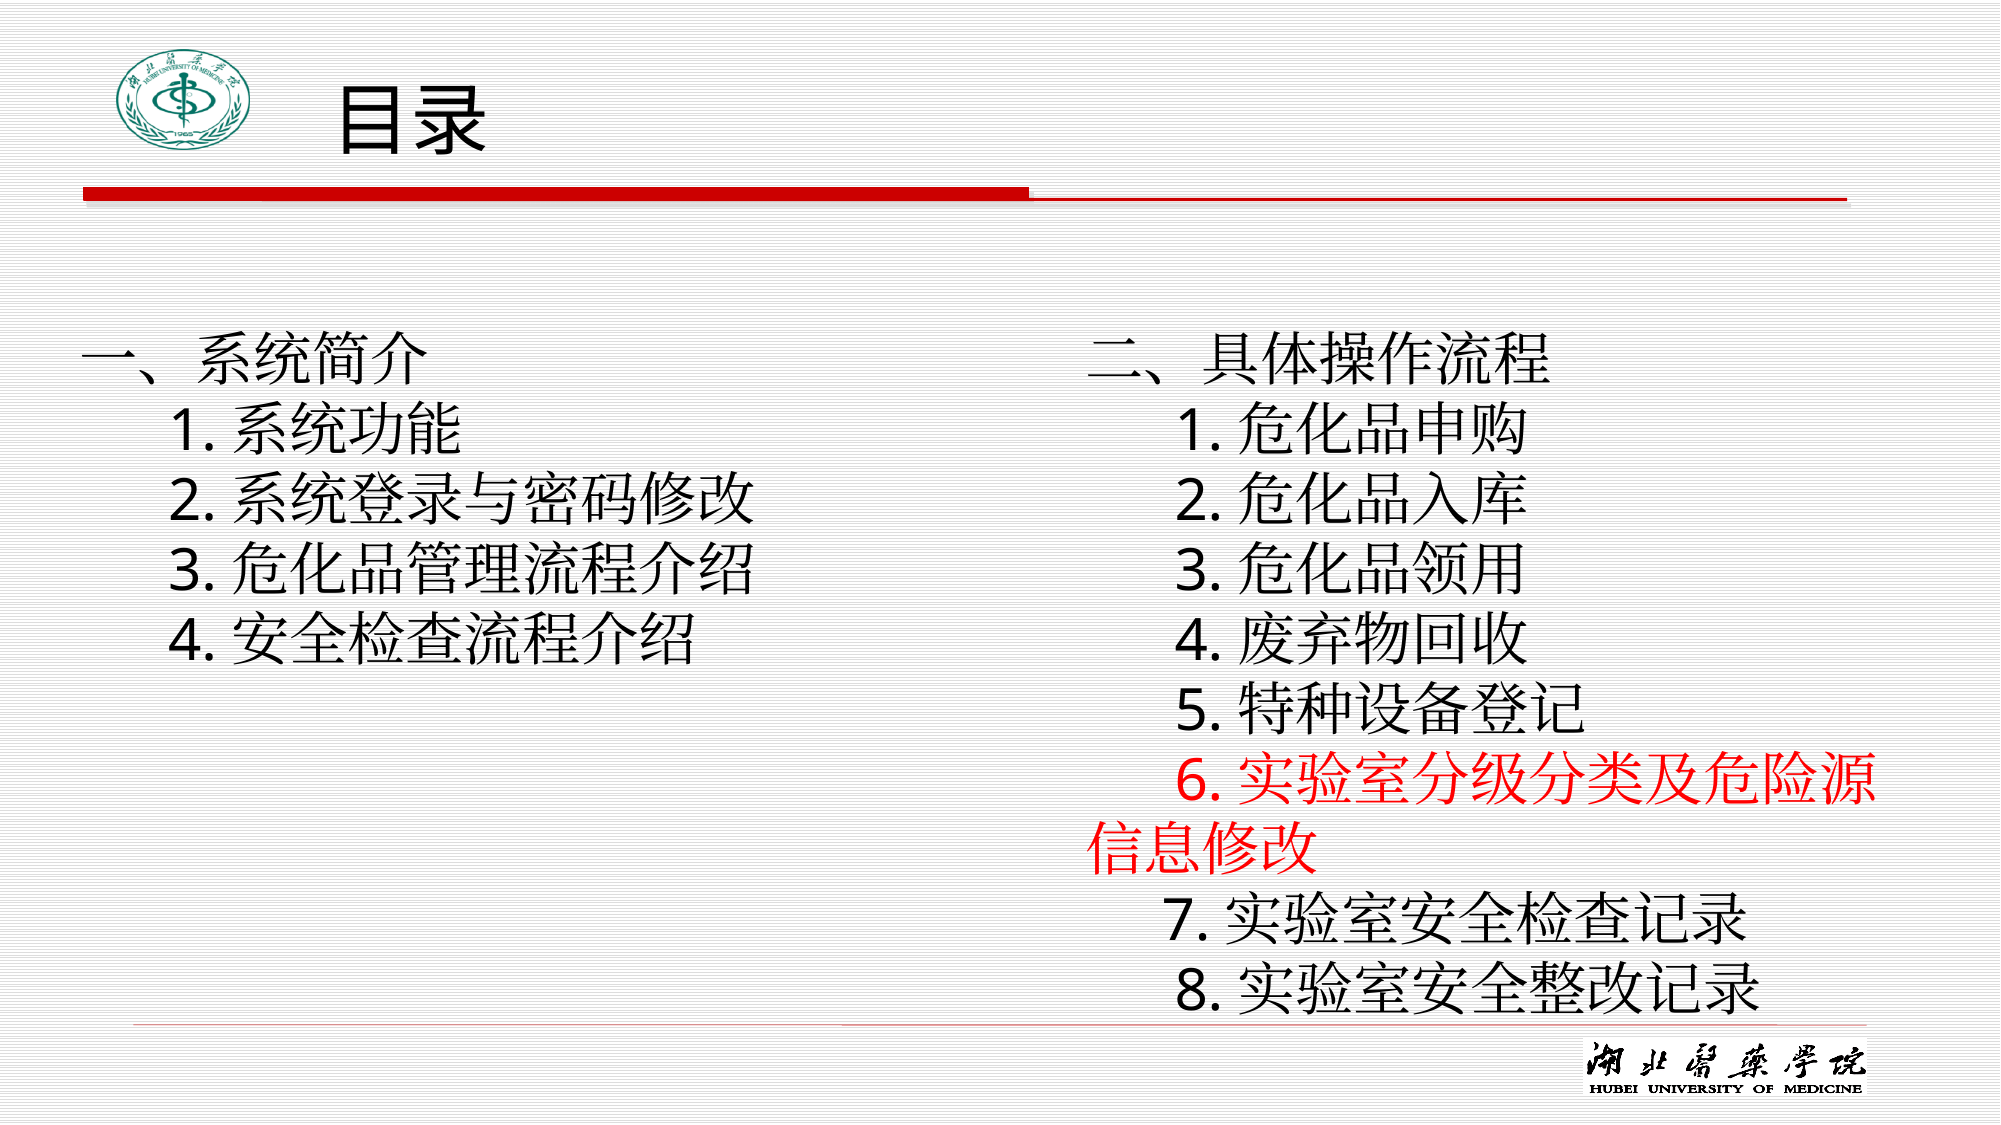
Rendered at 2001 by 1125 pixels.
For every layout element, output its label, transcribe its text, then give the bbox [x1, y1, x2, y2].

text_box 一、系统简介 1.系统功能 2.系统登录与密码修改 3.危化品管理流程介绍 4.安全检查流程介绍 [64, 314, 867, 750]
title 目录 [316, 37, 1934, 173]
picture [116, 49, 250, 150]
text_box 二、具体操作流程 1.危化品申购 2.危化品入库 3.危化品领用 4.废弃物回收 5.特种设备登记 6.实验室分级分类及危险源信息修改 7.实验室安全检查记录 8.实验室安全整改记录 [1070, 314, 1934, 965]
